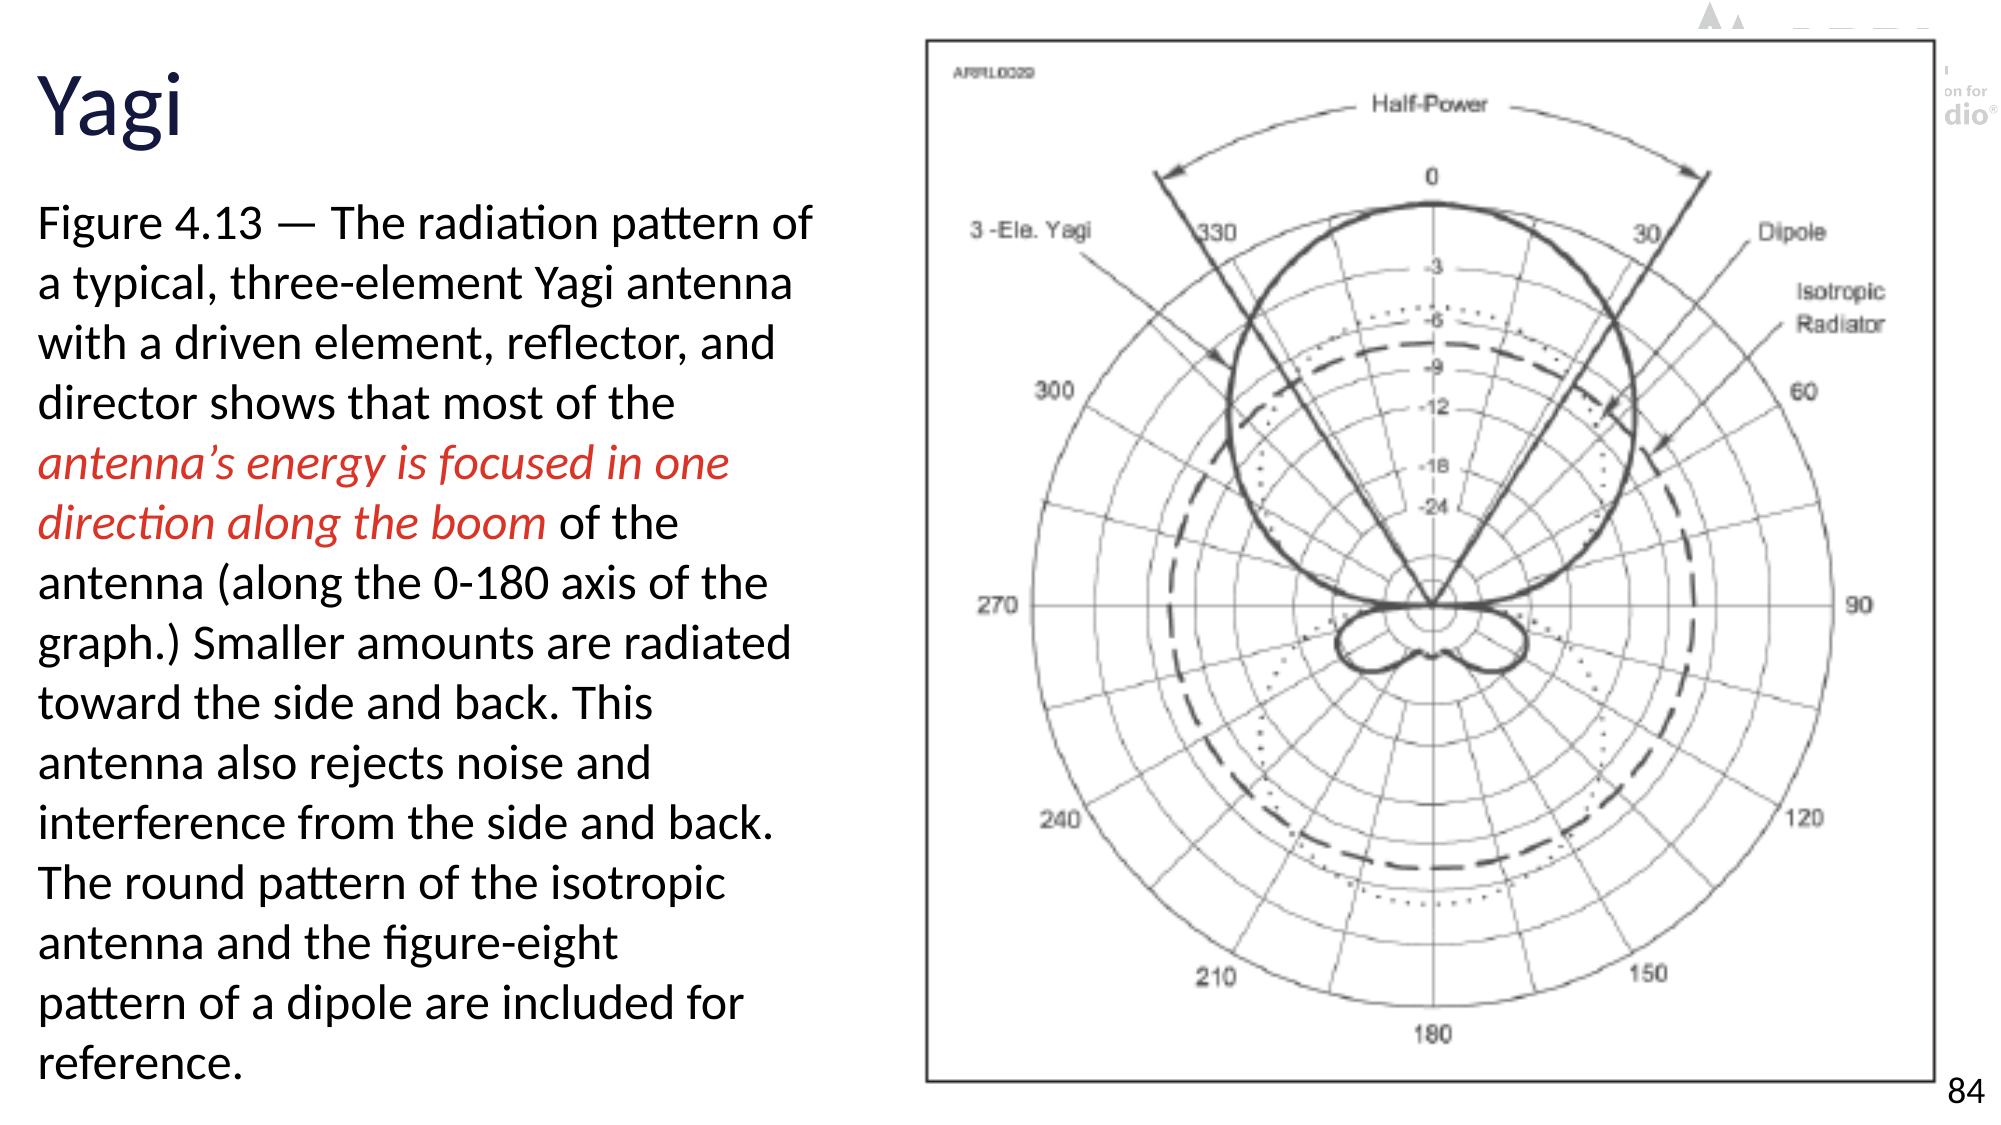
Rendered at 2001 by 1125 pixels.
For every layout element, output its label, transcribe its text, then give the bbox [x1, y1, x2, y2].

title Yagi [22, 29, 918, 182]
picture [918, 0, 2000, 1095]
text_box Figure 4.13 — The radiation pattern of a typical, three-element Yagi antenna with a driven element, reflector, and director shows that most of the antenna’s energy is focused in one direction along the boom of the antenna (along the 0-180 axis of the graph.) Smaller amounts are radiated toward the side and back. This antenna also rejects noise and interference from the side and back. The round pattern of the isotropic antenna and the figure-eight pattern of a dipole are included for reference. [22, 181, 855, 1097]
